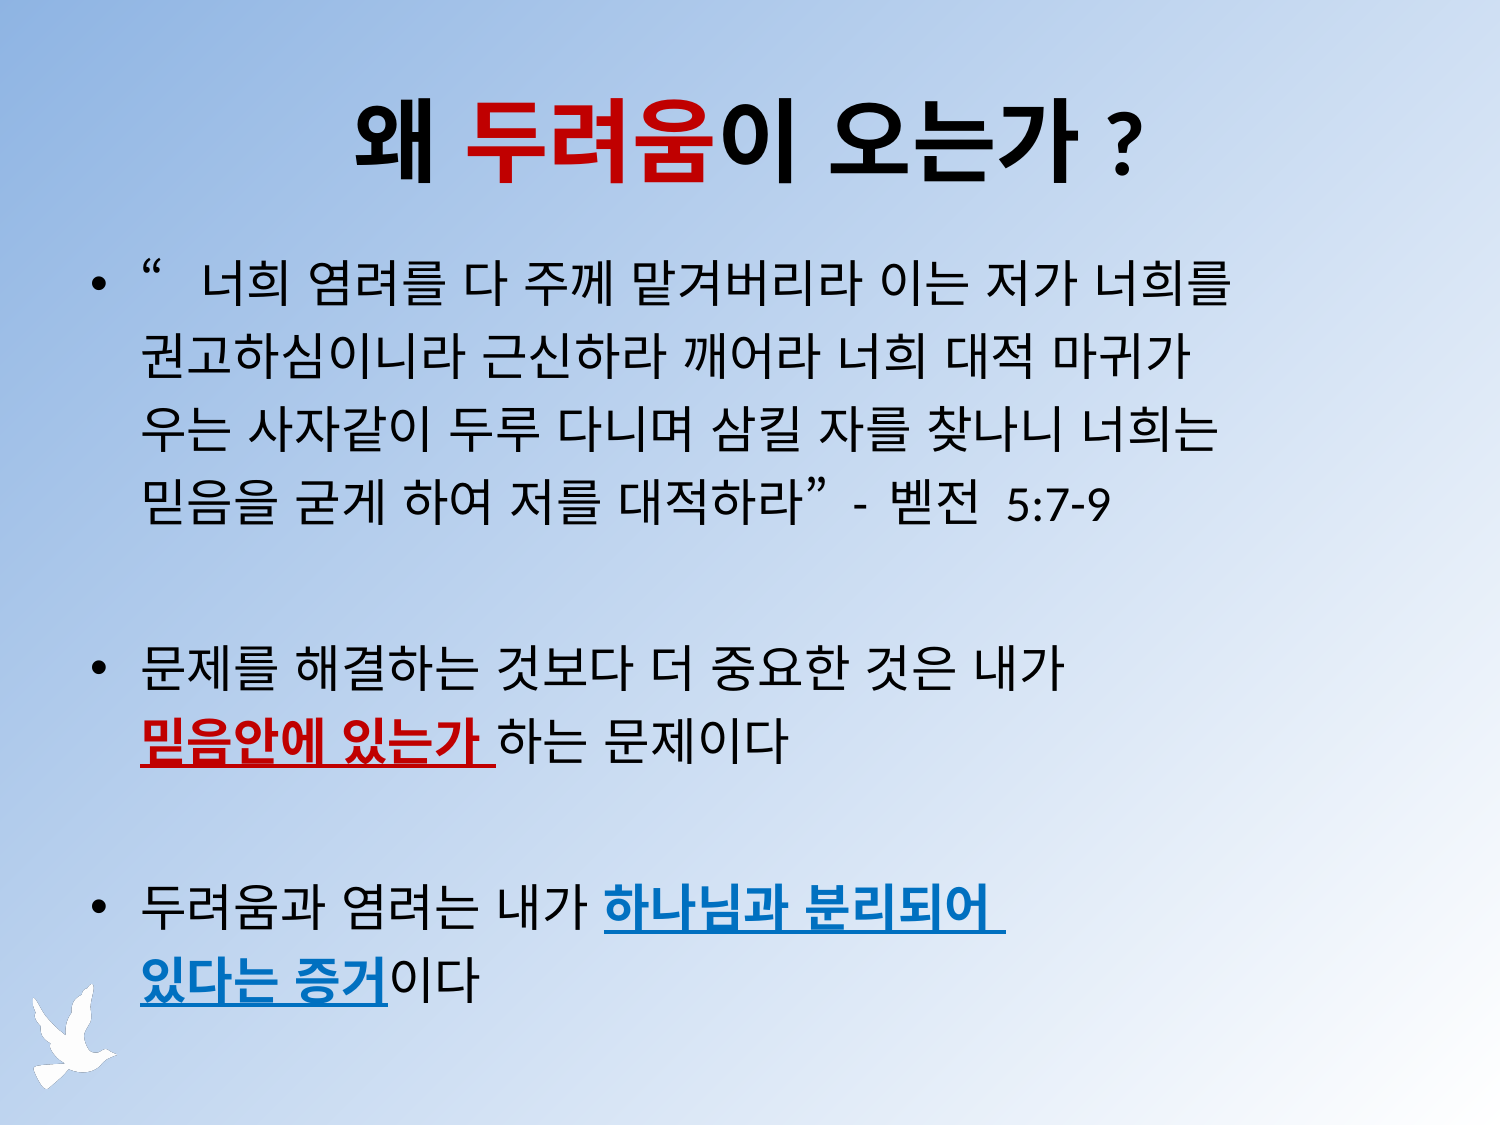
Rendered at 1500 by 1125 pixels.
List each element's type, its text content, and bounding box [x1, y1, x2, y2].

title 왜 두려움이 오는가? [75, 45, 1425, 232]
picture [32, 983, 118, 1089]
list “너희 염려를 다 주께 맡겨버리라 이는 저가 너희를 권고하심이니라 근신하라 깨어라 너희 대적 마귀가 우는 사자같이 두루 다니며 삼킬 자를 찾나니 너희는 믿음을 굳게 하여 저를 대적하라” - 벧전 5:7-9 문제를 해결하는 것보다 더 중요한 것은 내가 믿음안에 있는가 하는 문제이다 두려움과 염려는 내가 하나님과 분리되어 있다는 증거이다 [75, 232, 1425, 1031]
